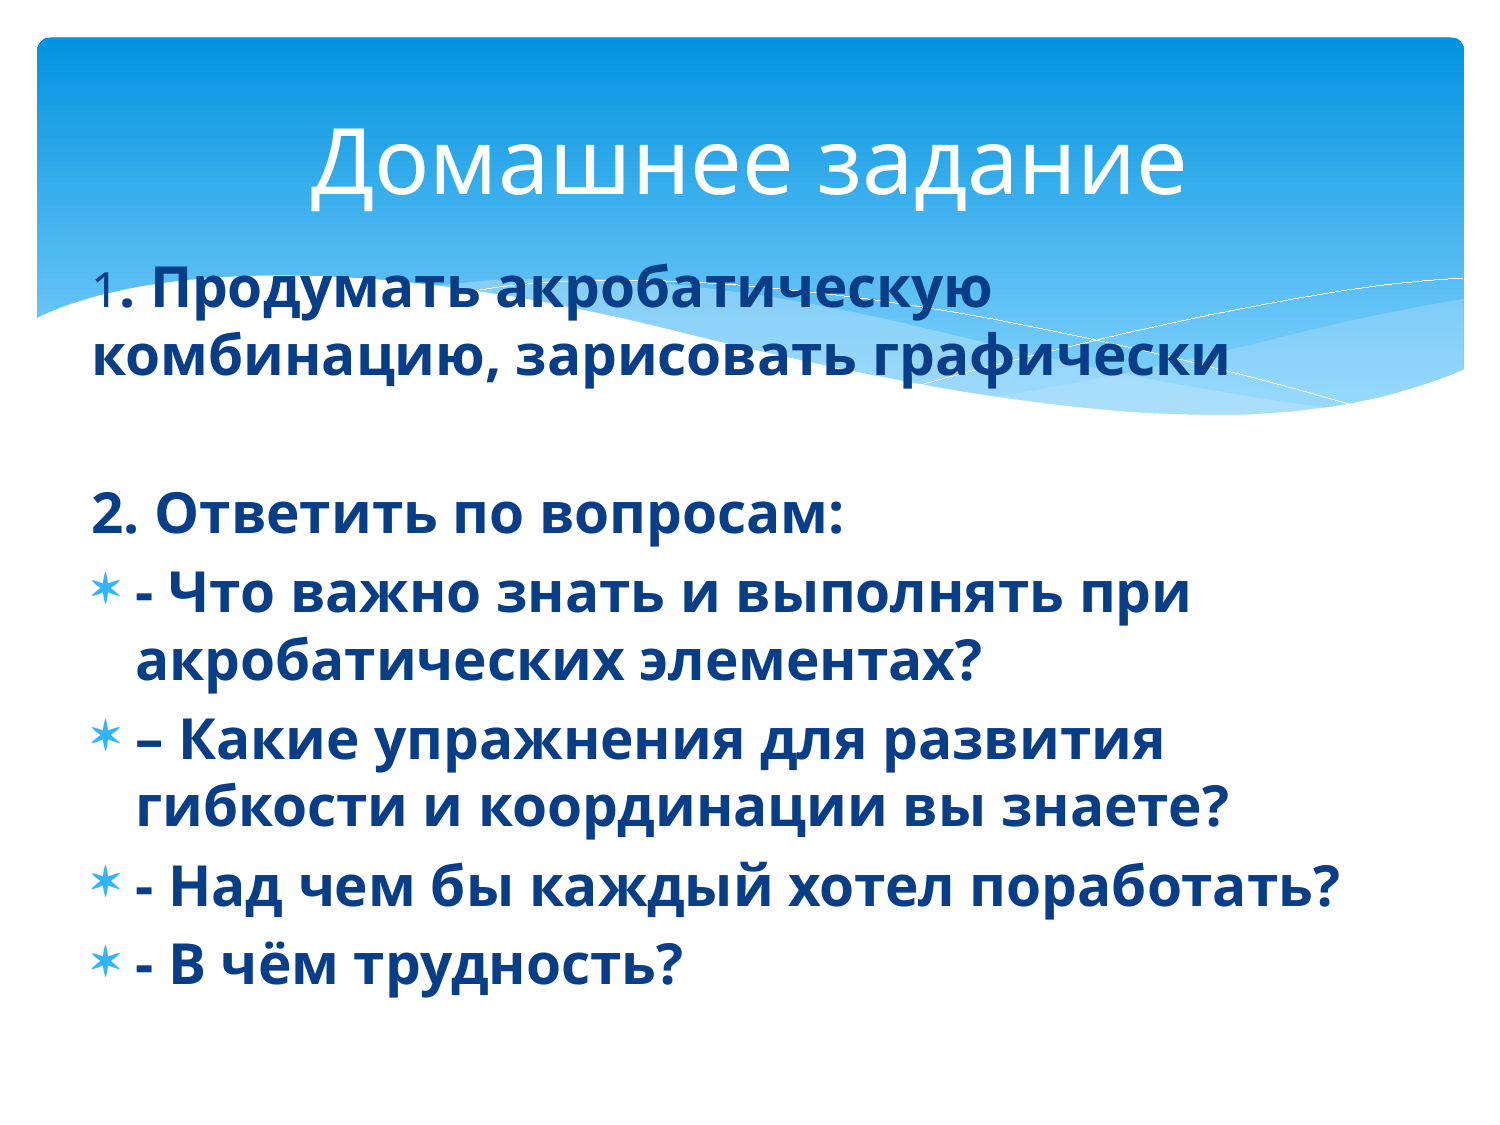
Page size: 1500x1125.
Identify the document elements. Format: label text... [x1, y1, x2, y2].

list 1. Продумать акробатическую комбинацию, зарисовать графически 2. Ответить по вопросам: - Что важно знать и выполнять при акробатических элементах? – Какие упражнения для развития гибкости и координации вы знаете? - Над чем бы каждый хотел поработать? - В чём трудность? [76, 262, 1424, 1006]
title Домашнее задание [74, 55, 1426, 262]
